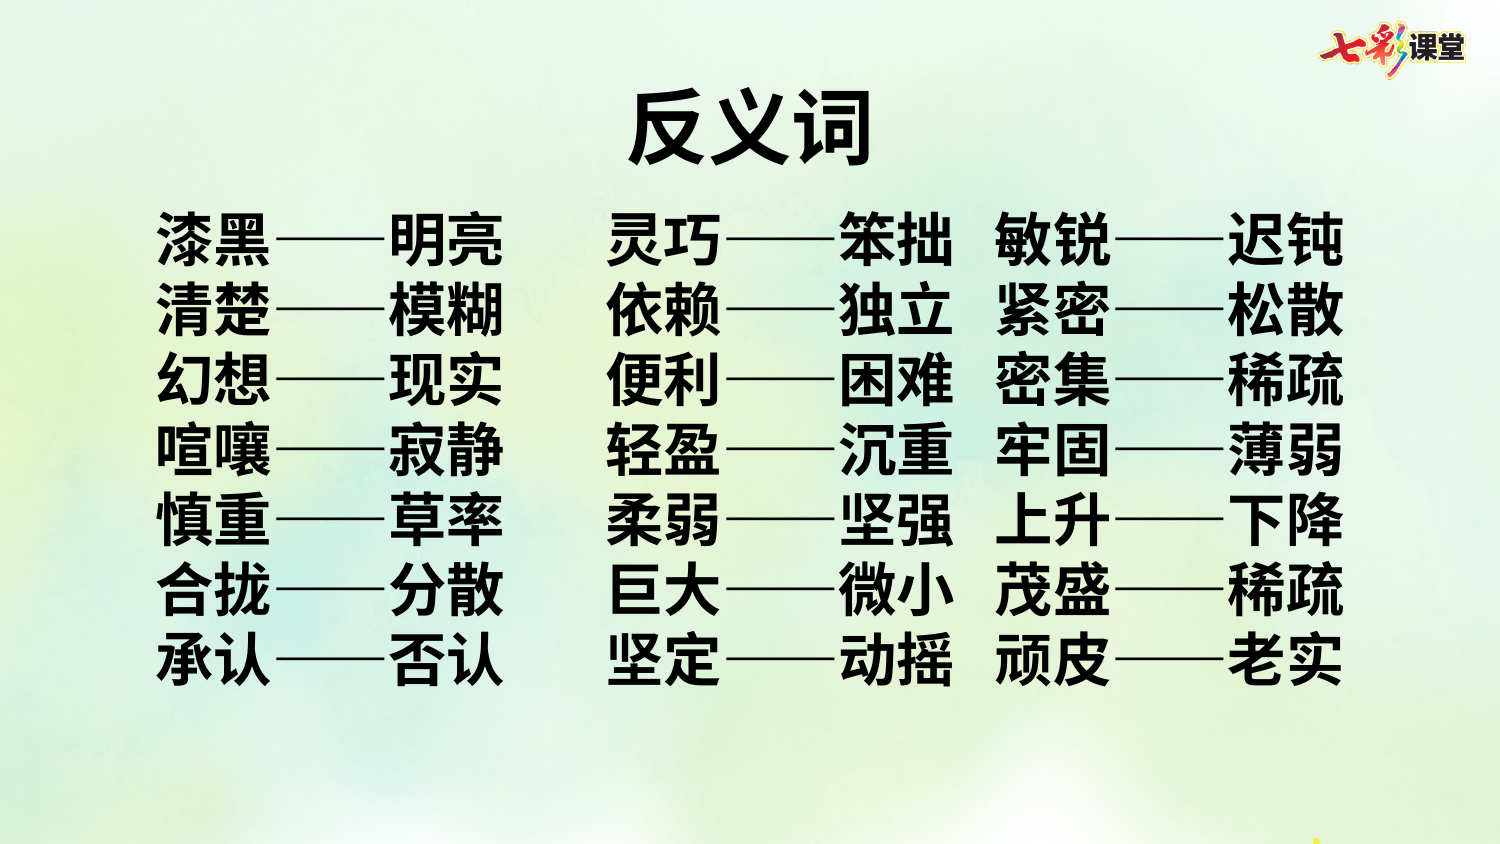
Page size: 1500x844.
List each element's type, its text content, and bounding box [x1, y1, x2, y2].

picture [0, 0, 1500, 844]
text_box 漆黑——明亮 灵巧——笨拙 敏锐——迟钝 清楚——模糊 依赖——独立 紧密——松散 幻想——现实 便利——困难 密集——稀疏 喧嚷——寂静 轻盈——沉重 牢固——薄弱 慎重——草率 柔弱——坚强 上升——下降 合拢——分散 巨大——微小 茂盛——稀疏 承认——否认 坚定——动摇 顽皮——老实 [41, 195, 1459, 700]
text_box 反义词 [585, 67, 915, 183]
